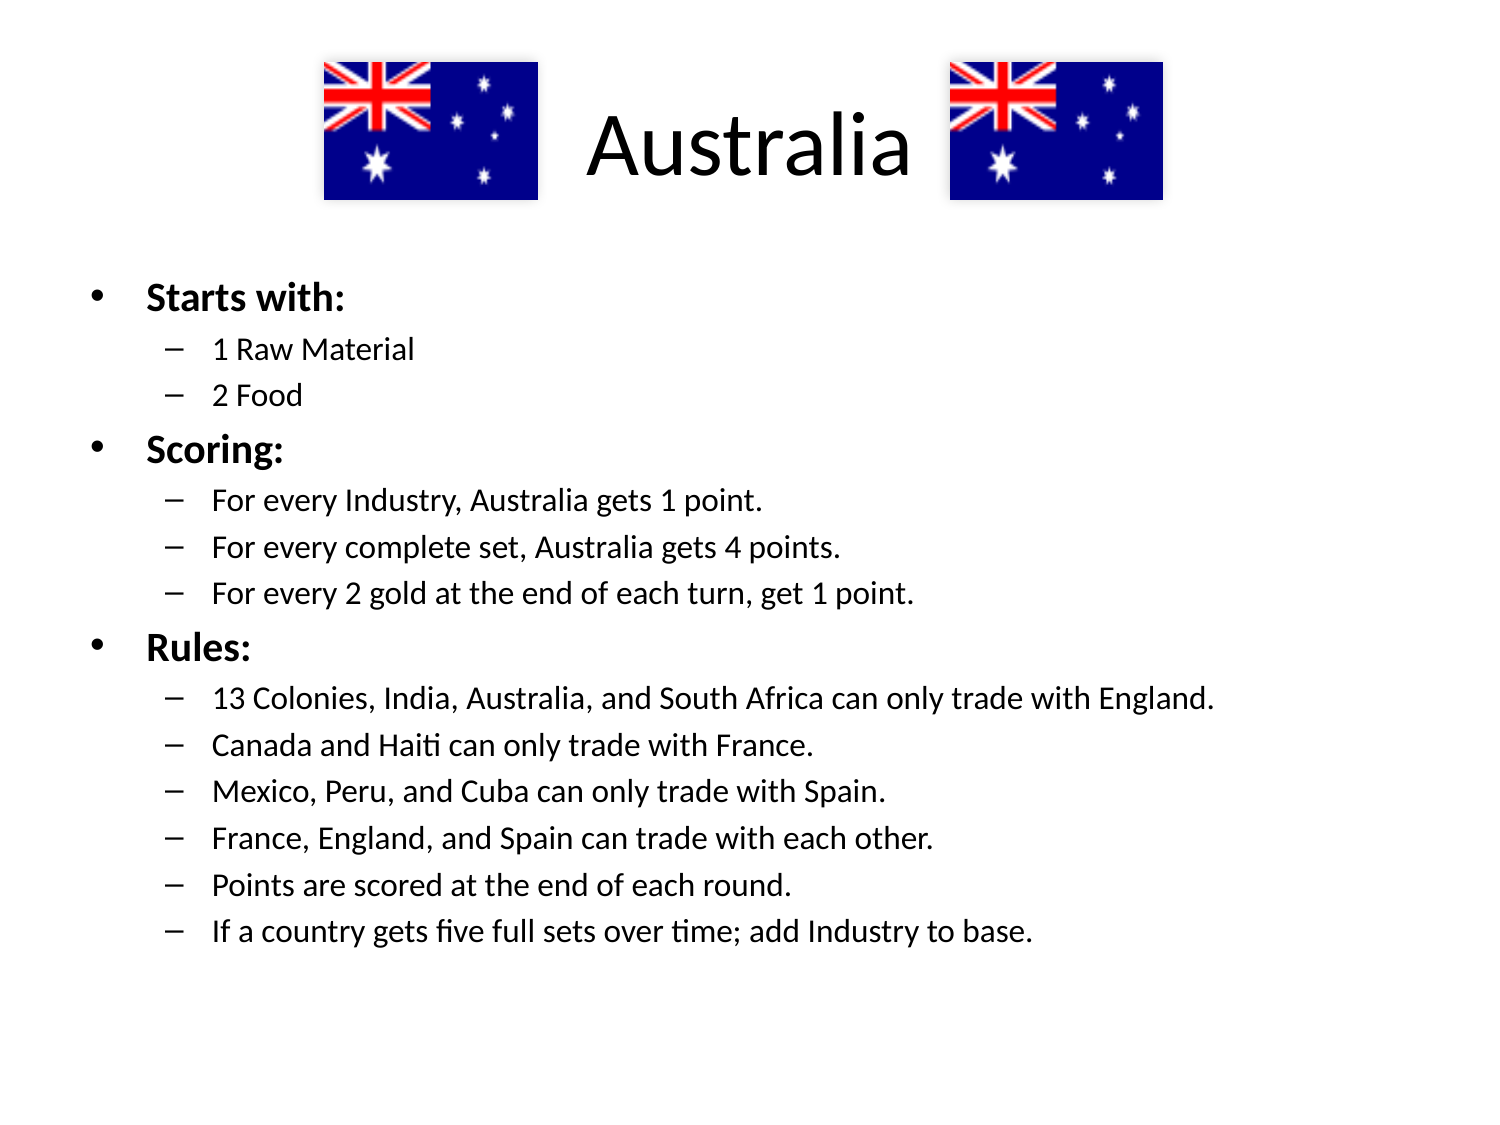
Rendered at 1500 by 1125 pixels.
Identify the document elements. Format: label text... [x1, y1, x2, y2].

list Starts with: 1 Raw Material 2 Food Scoring: For every Industry, Australia gets 1 point. For every complete set, Australia gets 4 points. For every 2 gold at the end of each turn, get 1 point. Rules: 13 Colonies, India, Australia, and South Africa can only trade with England. Canada and Haiti can only trade with France. Mexico, Peru, and Cuba can only trade with Spain. France, England, and Spain can trade with each other. Points are scored at the end of each round. If a country gets five full sets over time; add Industry to base. [75, 262, 1425, 1005]
picture [949, 62, 1163, 201]
picture [324, 62, 538, 201]
title Australia [75, 45, 1425, 233]
